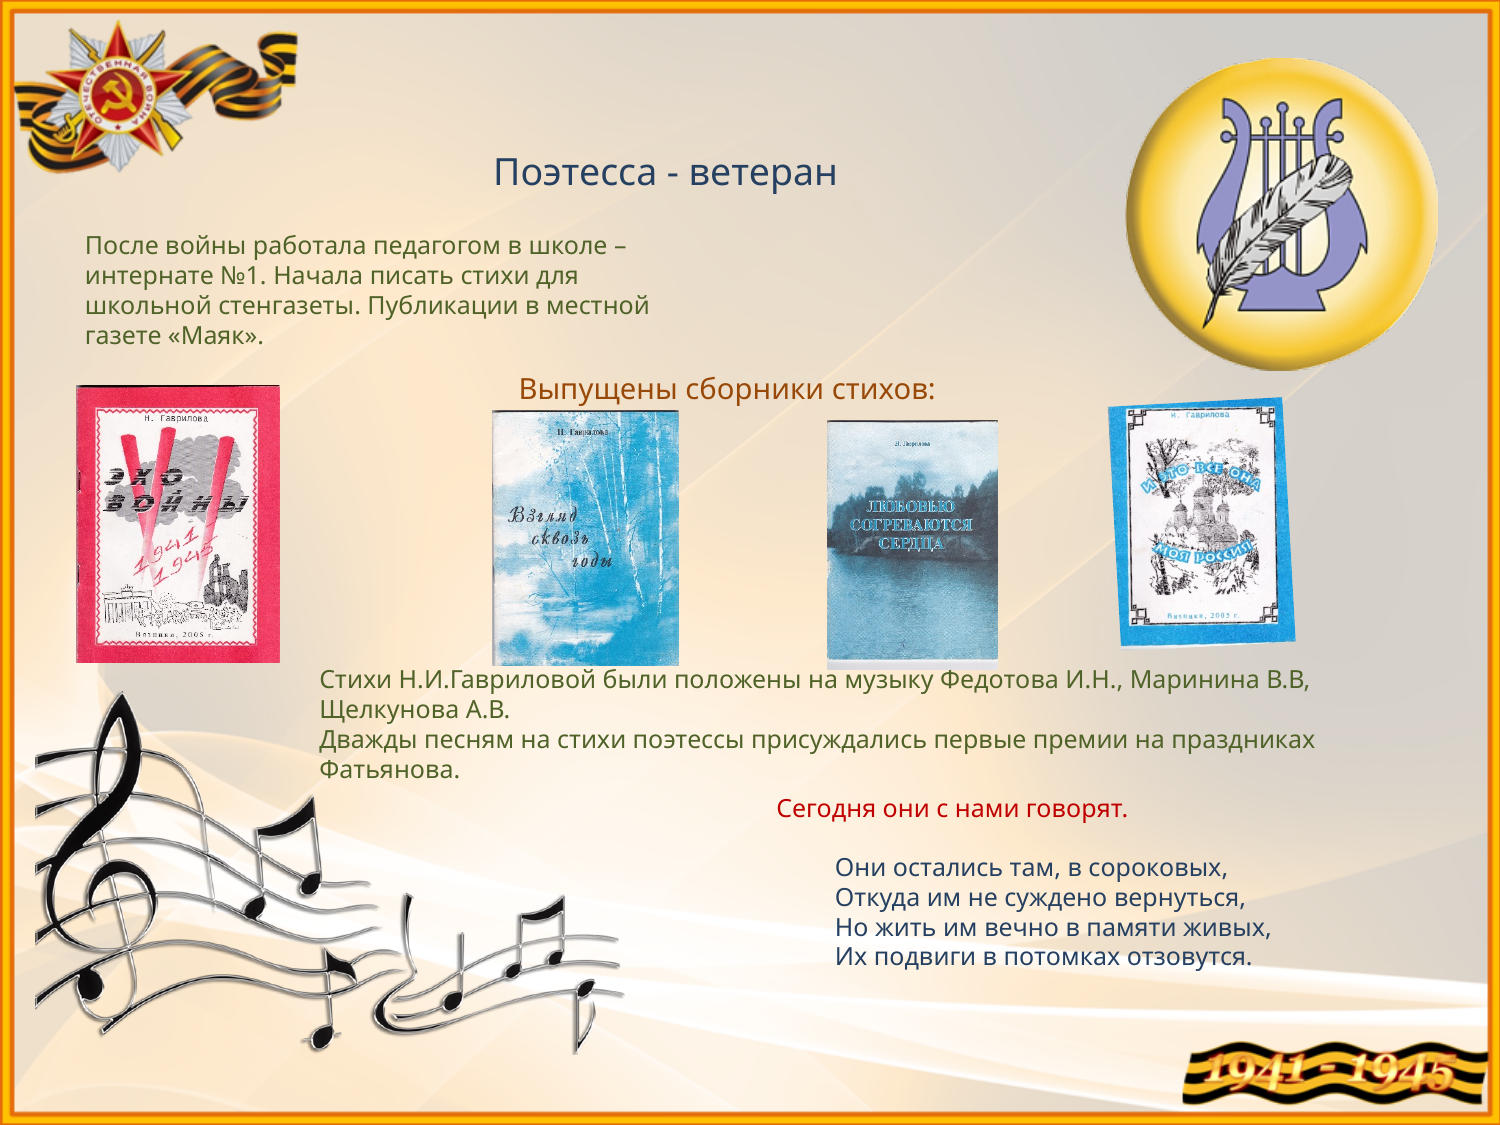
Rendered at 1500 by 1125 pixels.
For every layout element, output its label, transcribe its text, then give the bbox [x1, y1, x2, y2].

text_box Они остались там, в сороковых, Откуда им не суждено вернуться, Но жить им вечно в памяти живых, Их подвиги в потомках отзовутся. [820, 843, 1354, 979]
picture [0, 0, 1500, 1125]
text_box Стихи Н.И.Гавриловой были положены на музыку Федотова И.Н., Маринина В.В, Щелкунова А.В. Дважды песням на стихи поэтессы присуждались первые премии на праздниках Фатьянова. [304, 656, 1383, 791]
text_box После войны работала педагогом в школе – интернате №1. Начала писать стихи для школьной стенгазеты. Публикации в местной газете «Маяк». [70, 222, 727, 358]
text_box Поэтесса - ветеран [478, 140, 854, 201]
text_box Сегодня они с нами говорят. [761, 785, 1202, 830]
text_box Выпущены сборники стихов: [503, 363, 1021, 413]
